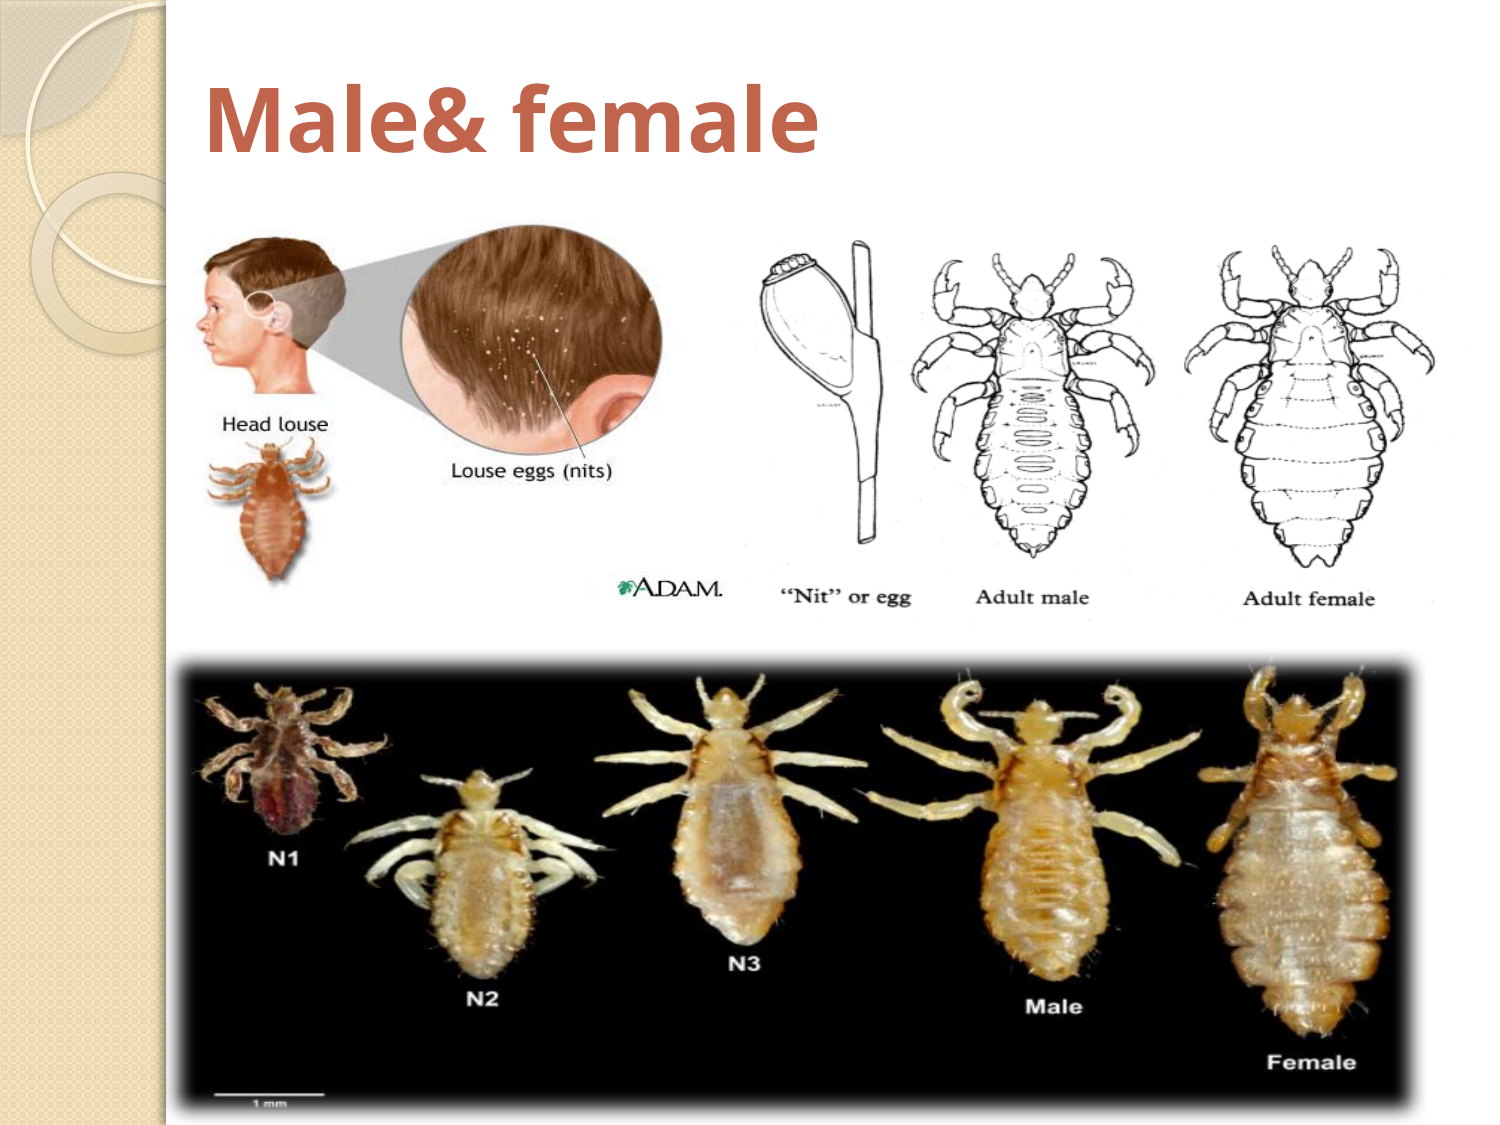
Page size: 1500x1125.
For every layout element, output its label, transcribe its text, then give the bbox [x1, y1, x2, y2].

picture [182, 219, 726, 601]
picture [730, 218, 1476, 626]
picture [162, 648, 1426, 1125]
title Male& female [187, 45, 1463, 188]
